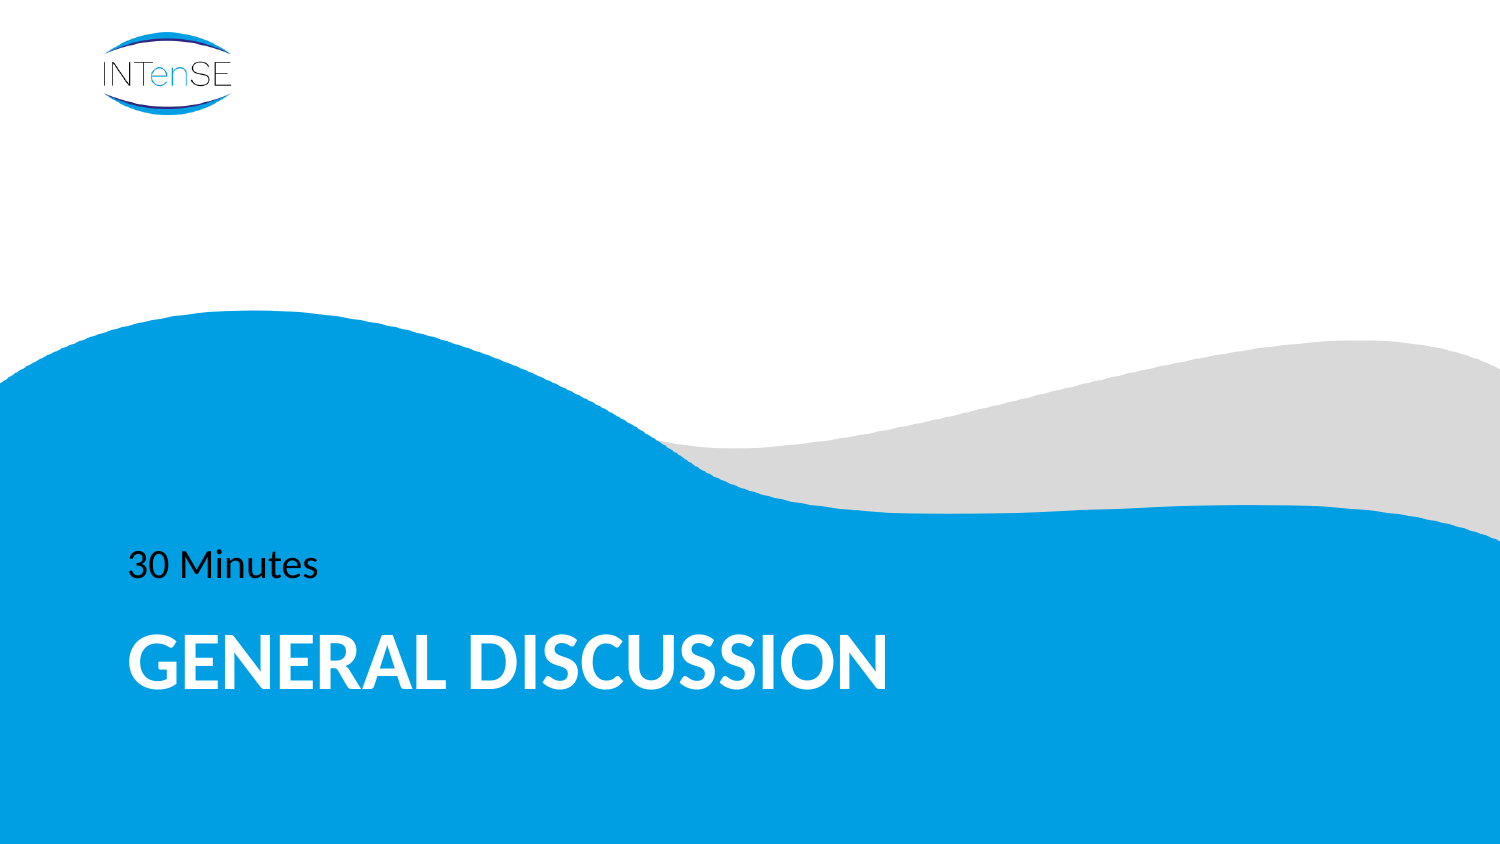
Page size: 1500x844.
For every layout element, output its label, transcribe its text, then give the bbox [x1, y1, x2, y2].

list 30 Minutes [112, 528, 1388, 595]
picture [0, 0, 1500, 540]
title GENERAL DISCUSSION [112, 599, 1388, 800]
